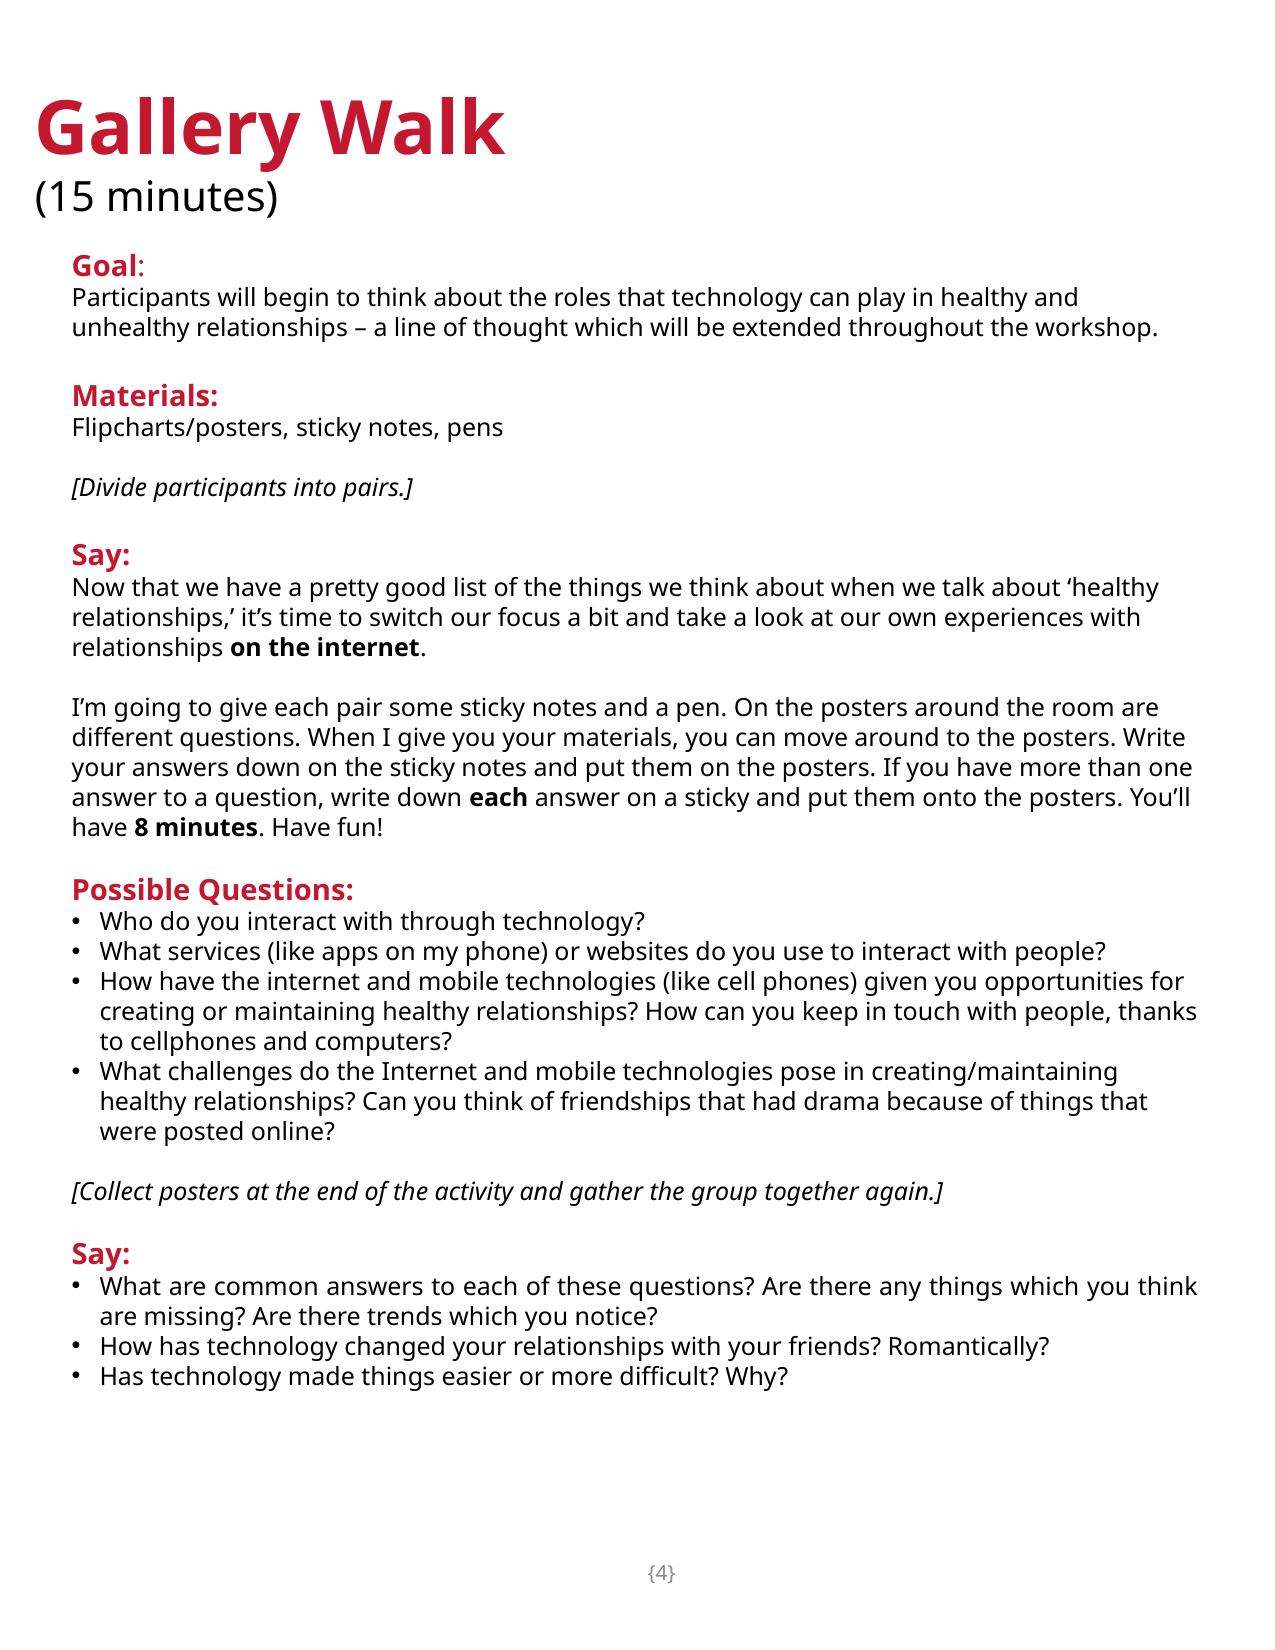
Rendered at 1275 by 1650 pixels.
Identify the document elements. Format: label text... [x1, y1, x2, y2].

text_box Goal: Participants will begin to think about the roles that technology can play in healthy and unhealthy relationships – a line of thought which will be extended throughout the workshop. Materials: Flipcharts/posters, sticky notes, pens [Divide participants into pairs.] Say: Now that we have a pretty good list of the things we think about when we talk about ‘healthy relationships,’ it’s time to switch our focus a bit and take a look at our own experiences with relationships on the internet. I’m going to give each pair some sticky notes and a pen. On the posters around the room are different questions. When I give you your materials, you can move around to the posters. Write your answers down on the sticky notes and put them on the posters. If you have more than one answer to a question, write down each answer on a sticky and put them onto the posters. You’ll have 8 minutes. Have fun! Possible Questions: Who do you interact with through technology? What services (like apps on my phone) or websites do you use to interact with people? How have the internet and mobile technologies (like cell phones) given you opportunities for creating or maintaining healthy relationships? How can you keep in touch with people, thanks to cellphones and computers? What challenges do the Internet and mobile technologies pose in creating/maintaining healthy relationships? Can you think of friendships that had drama because of things that were posted online? [Collect posters at the end of the activity and gather the group together again.] Say: What are common answers to each of these questions? Are there any things which you think are missing? Are there trends which you notice? How has technology changed your relationships with your friends? Romantically? Has technology made things easier or more difficult? Why? [56, 239, 1215, 1548]
slide_number {4} [512, 1529, 811, 1618]
text_box Gallery Walk (15 minutes) [20, 72, 522, 227]
